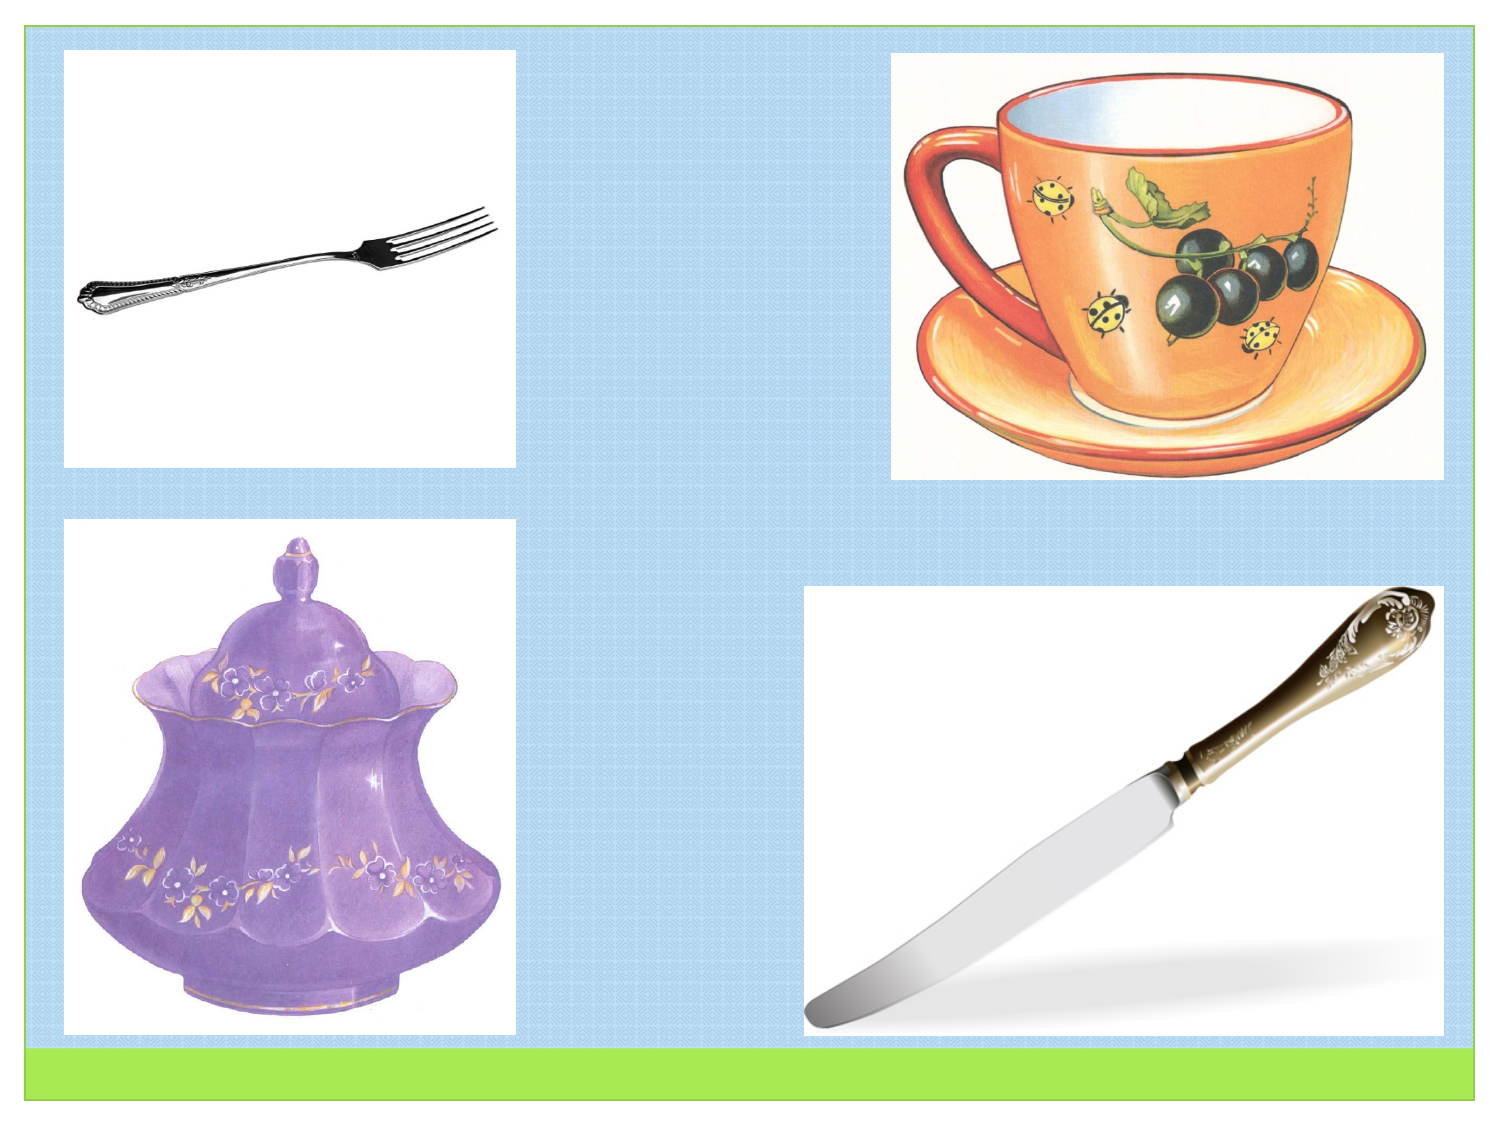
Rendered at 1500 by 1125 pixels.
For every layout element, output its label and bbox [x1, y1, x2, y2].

picture [891, 53, 1444, 480]
picture [804, 585, 1444, 1037]
picture [64, 50, 516, 469]
picture [64, 519, 516, 1036]
